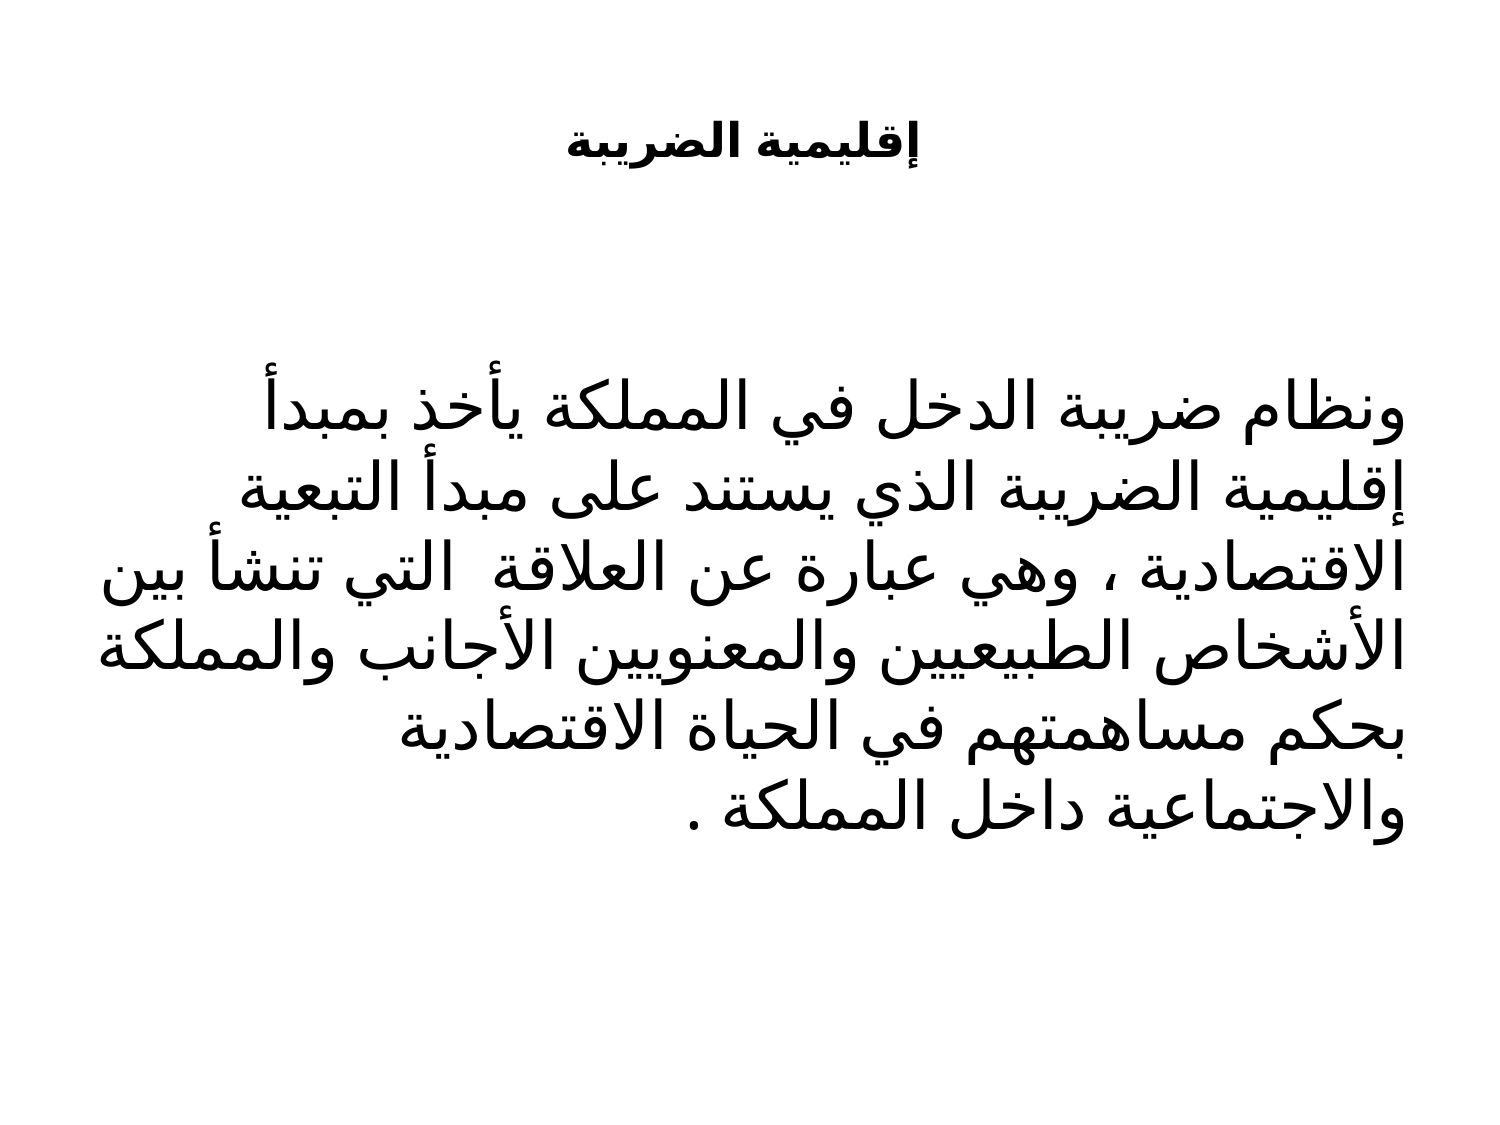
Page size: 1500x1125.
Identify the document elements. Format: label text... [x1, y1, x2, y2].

list ونظام ضريبة الدخل في المملكة يأخذ بمبدأ إقليمية الضريبة الذي يستند على مبدأ التبعية الاقتصادية ، وهي عبارة عن العلاقة التي تنشأ بين الأشخاص الطبيعيين والمعنويين الأجانب والمملكة بحكم مساهمتهم في الحياة الاقتصادية والاجتماعية داخل المملكة . [75, 262, 1425, 1005]
title إقليمية الضريبة [75, 45, 1425, 233]
